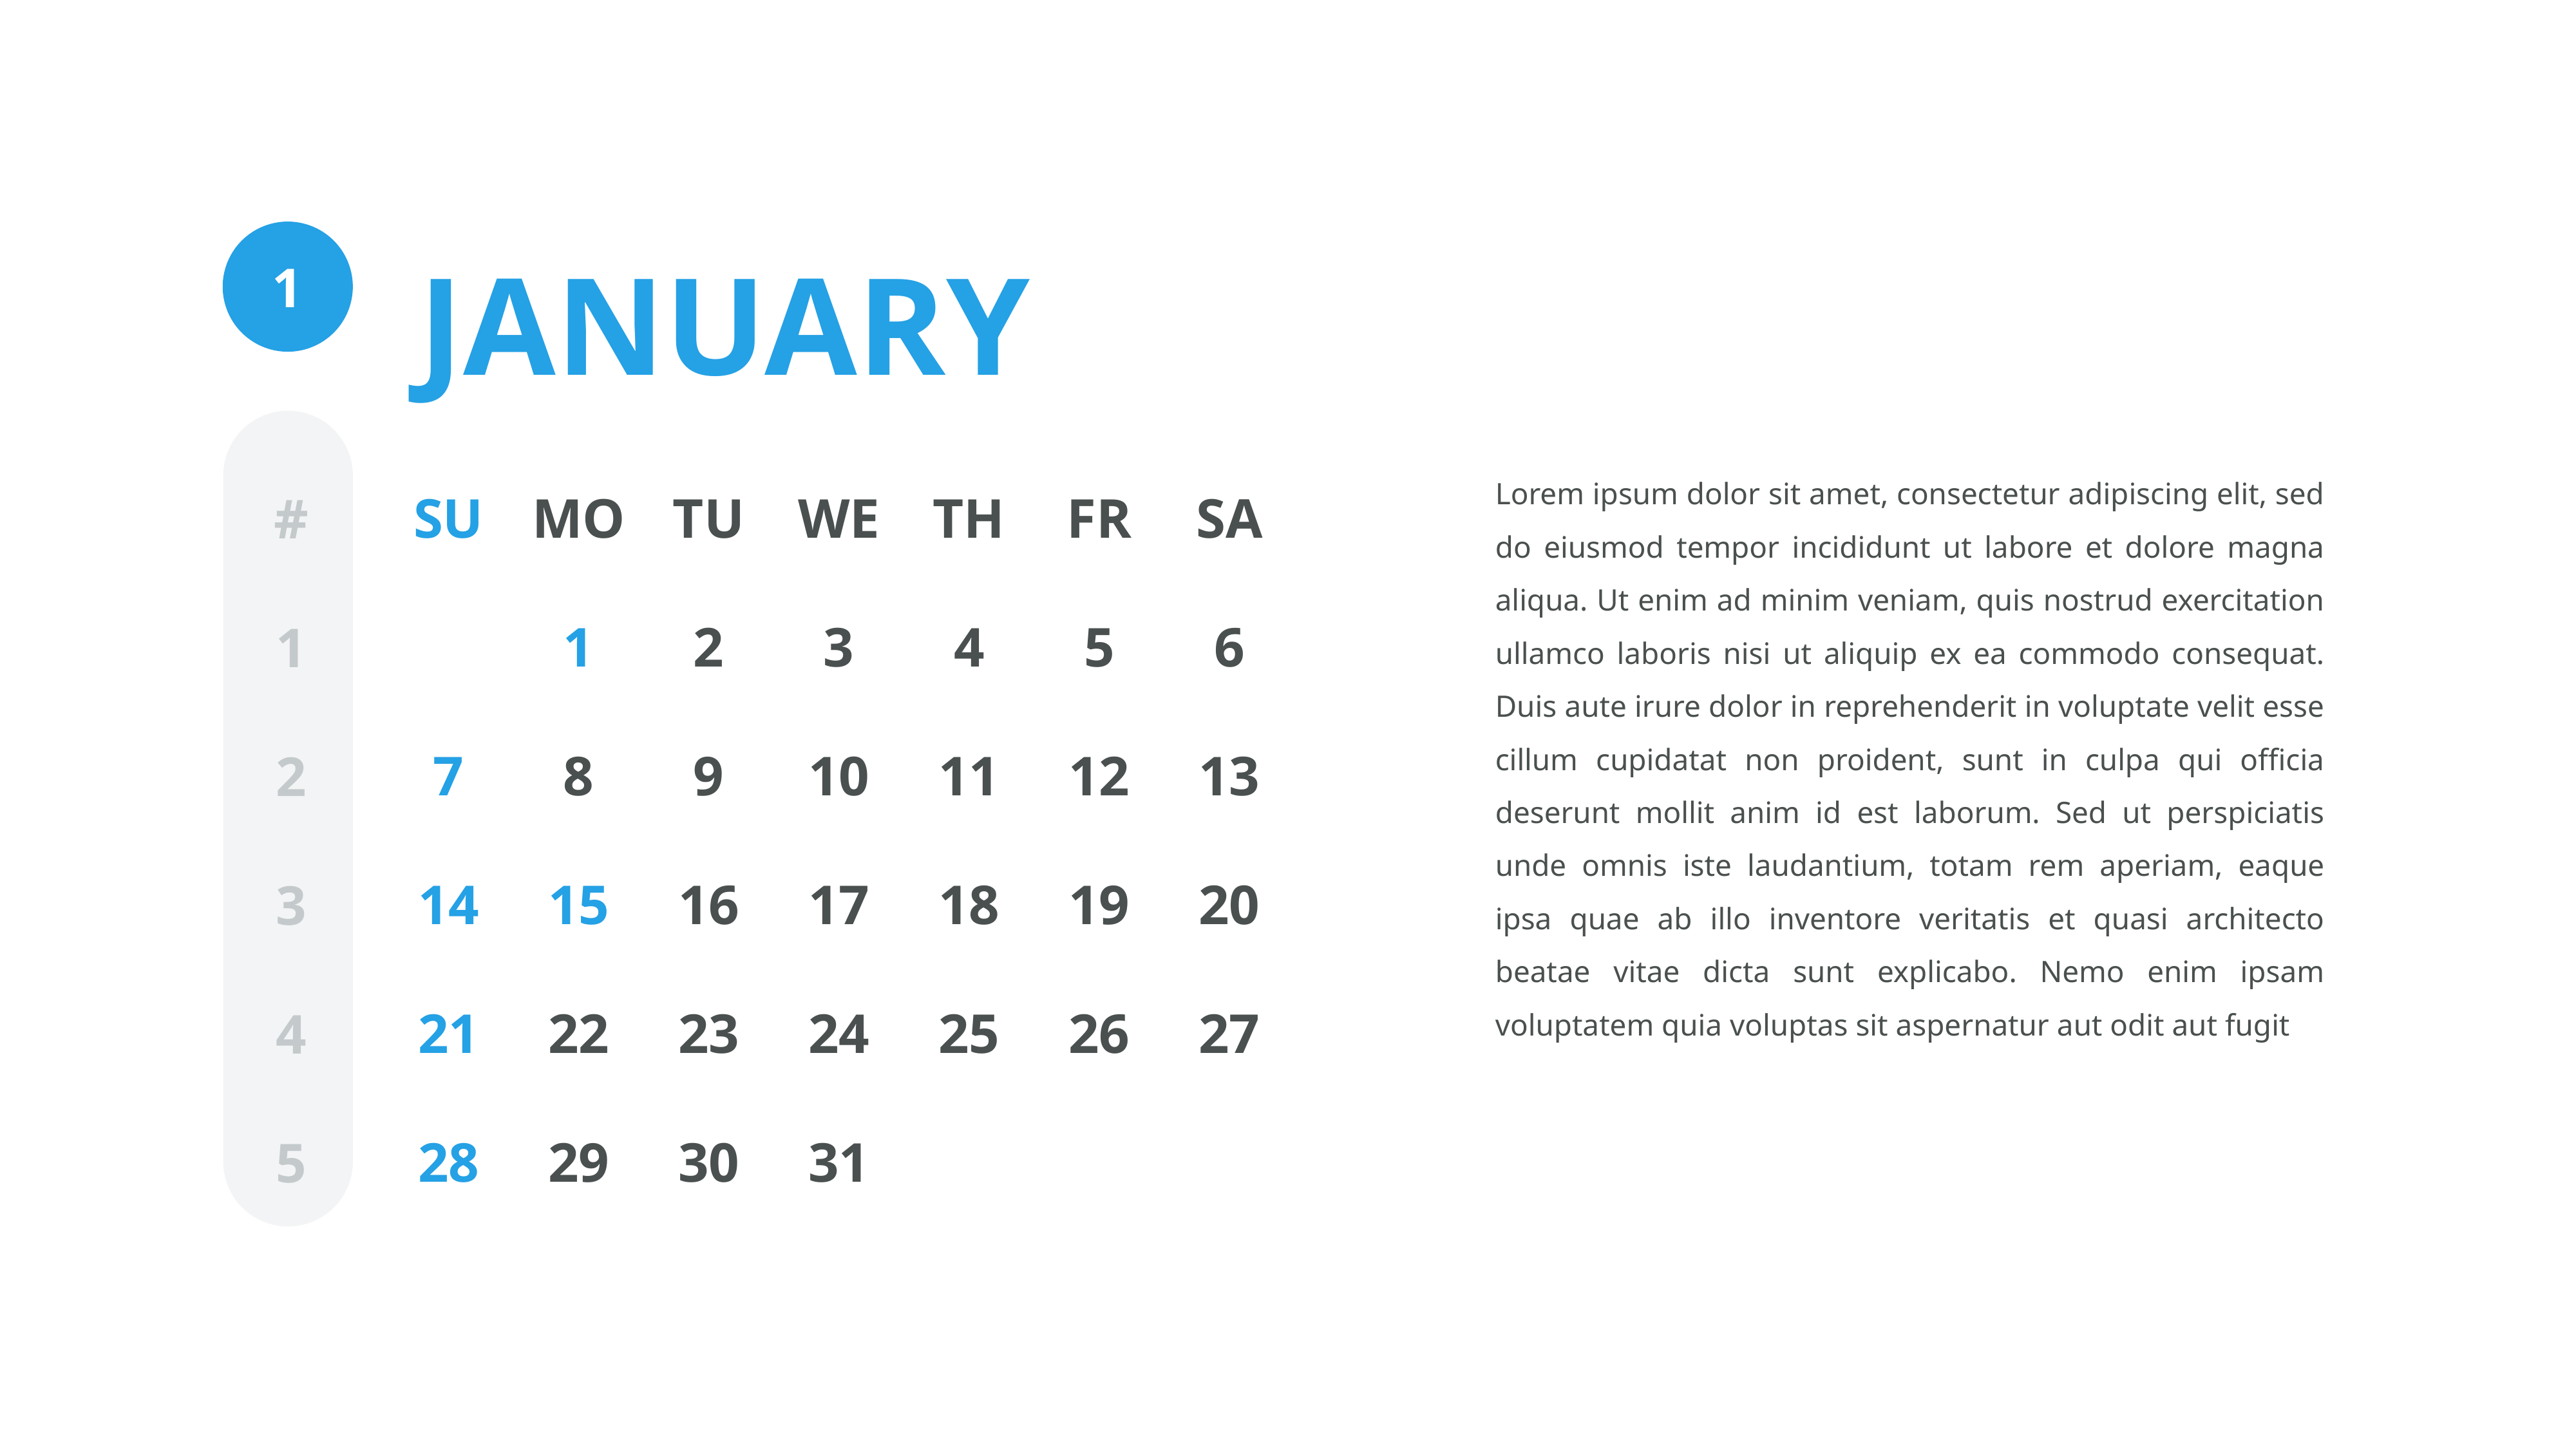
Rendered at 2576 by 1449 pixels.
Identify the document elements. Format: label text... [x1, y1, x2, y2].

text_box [212, 124, 1463, 1227]
text_box Lorem ipsum dolor sit amet, consectetur adipiscing elit, sed do eiusmod tempor incididunt ut labore et dolore magna aliqua. Ut enim ad minim veniam, quis nostrud exercitation ullamco laboris nisi ut aliquip ex ea commodo consequat. Duis aute irure dolor in reprehenderit in voluptate velit esse cillum cupidatat non proident, sunt in culpa qui officia deserunt mollit anim id est laborum. Sed ut perspiciatis unde omnis iste laudantium, totam rem aperiam, eaque ipsa quae ab illo inventore veritatis et quasi architecto beatae vitae dicta sunt explicabo. Nemo enim ipsam voluptatem quia voluptas sit aspernatur aut odit aut fugit [1486, 453, 2334, 1046]
